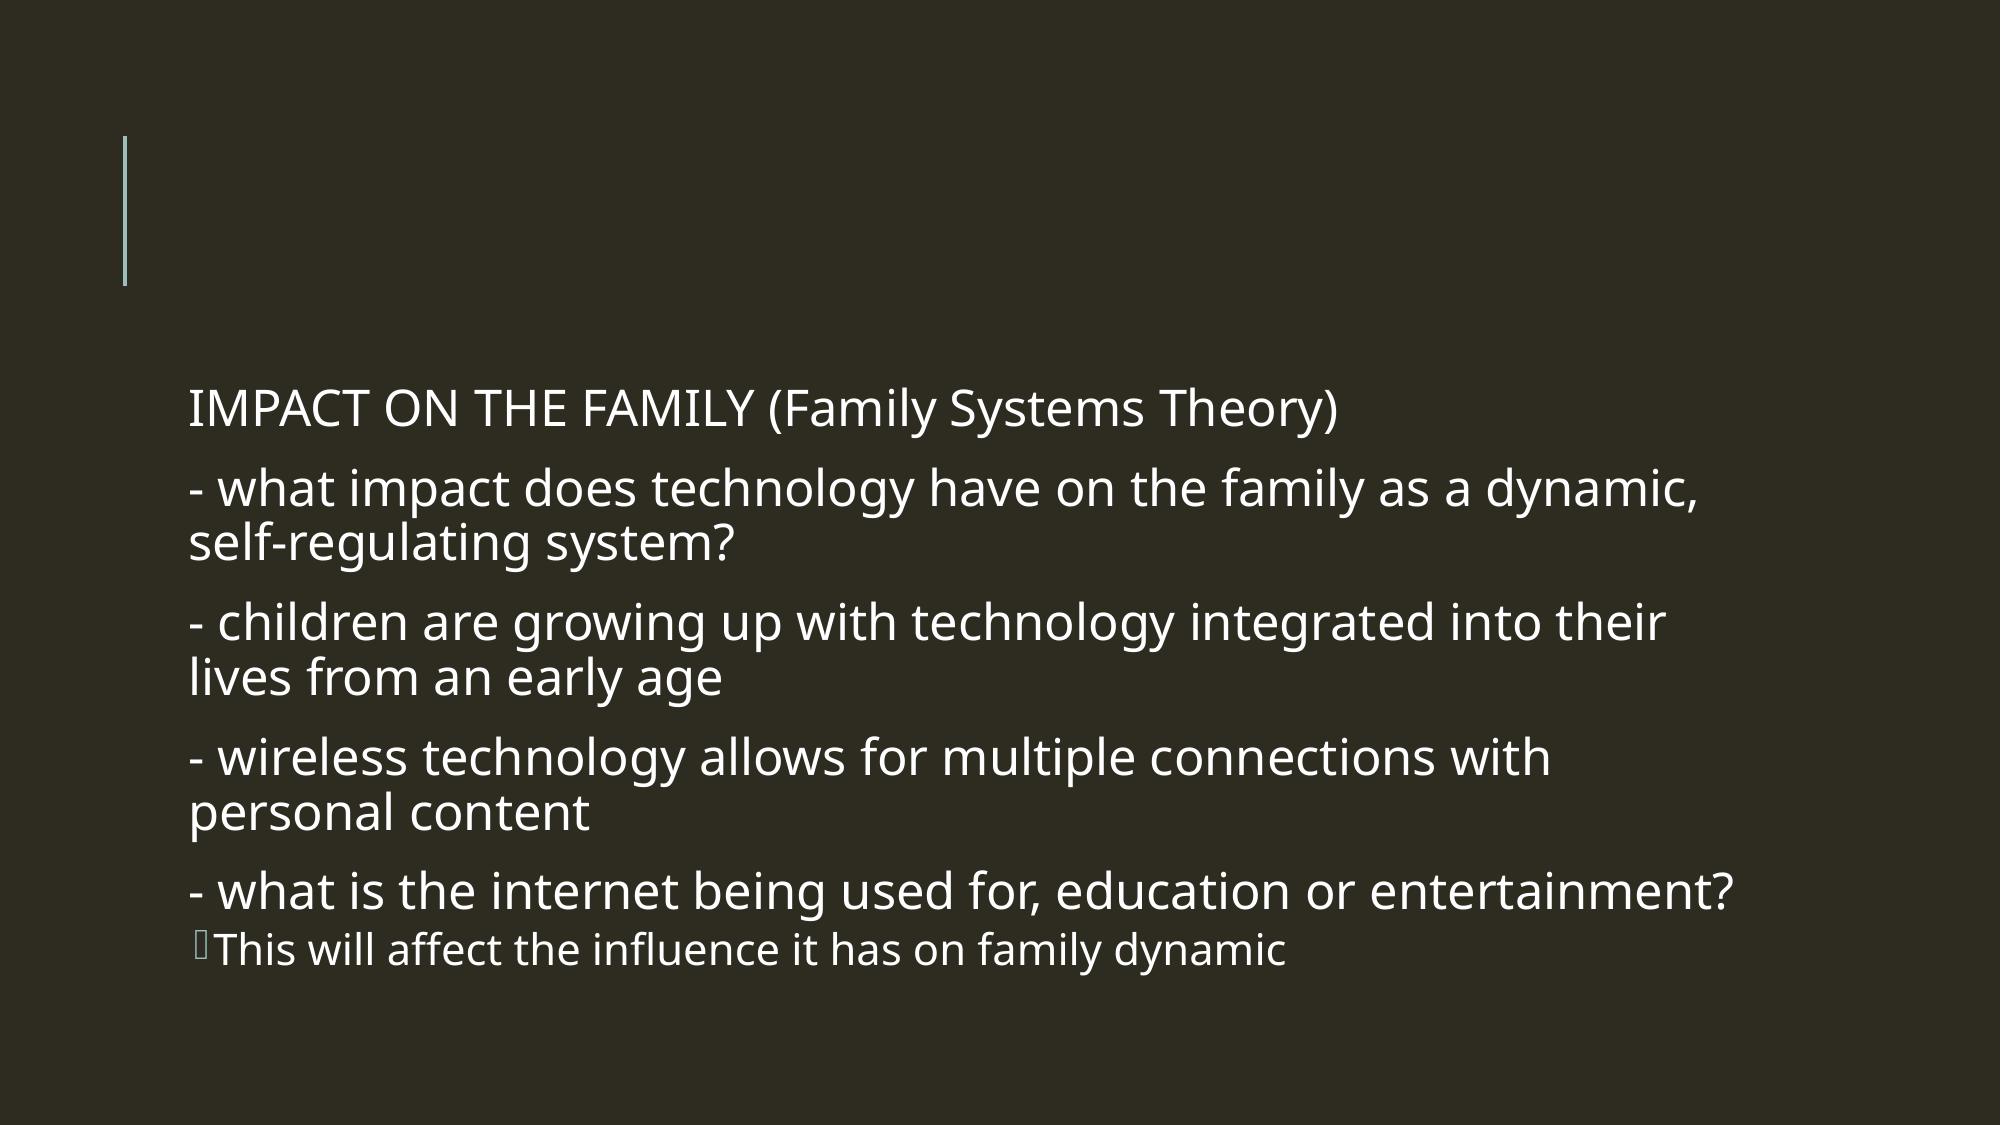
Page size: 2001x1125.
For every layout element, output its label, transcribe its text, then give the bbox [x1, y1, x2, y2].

list IMPACT ON THE FAMILY (Family Systems Theory) - what impact does technology have on the family as a dynamic, self-regulating system? - children are growing up with technology integrated into their lives from an early age - wireless technology allows for multiple connections with personal content - what is the internet being used for, education or entertainment? This will affect the influence it has on family dynamic [168, 375, 1763, 1035]
